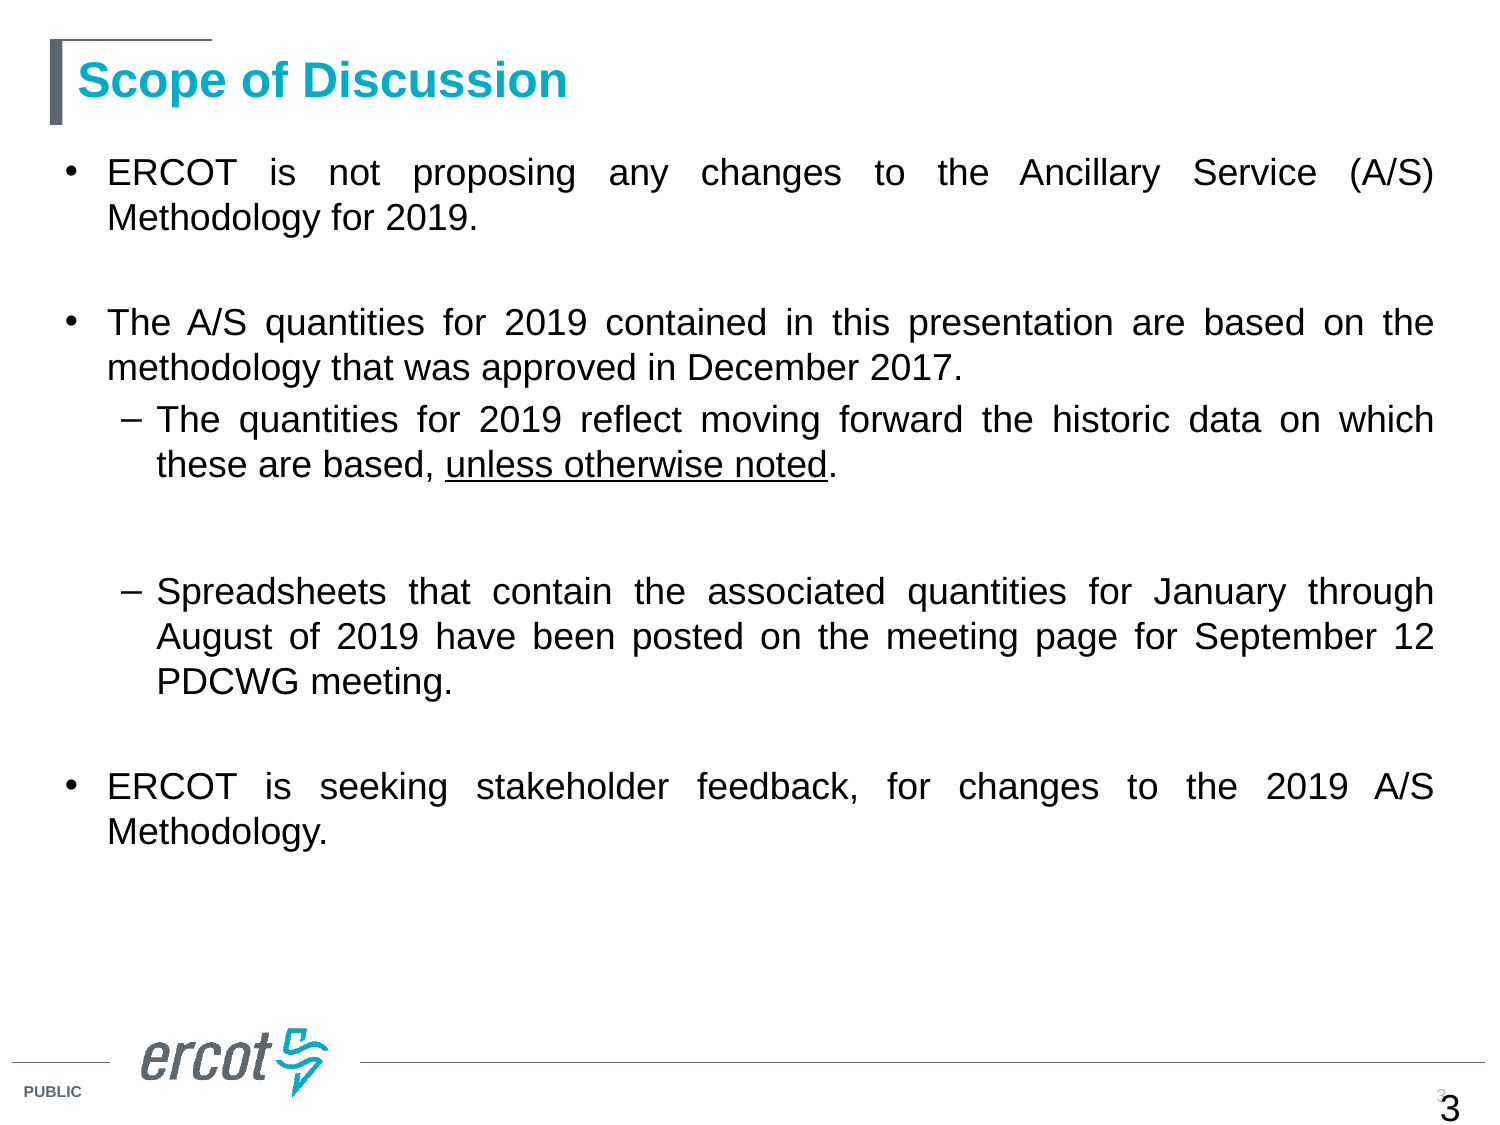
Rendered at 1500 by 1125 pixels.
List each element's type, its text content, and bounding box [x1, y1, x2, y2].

slide_number 3 [1425, 1076, 1500, 1112]
title Scope of Discussion [62, 39, 1450, 125]
list ERCOT is not proposing any changes to the Ancillary Service (A/S) Methodology for 2019. The A/S quantities for 2019 contained in this presentation are based on the methodology that was approved in December 2017. The quantities for 2019 reflect moving forward the historic data on which these are based, unless otherwise noted. Spreadsheets that contain the associated quantities for January through August of 2019 have been posted on the meeting page for September 12 PDCWG meeting. ERCOT is seeking stakeholder feedback, for changes to the 2019 A/S Methodology. [50, 140, 1450, 972]
picture [137, 1024, 332, 1100]
